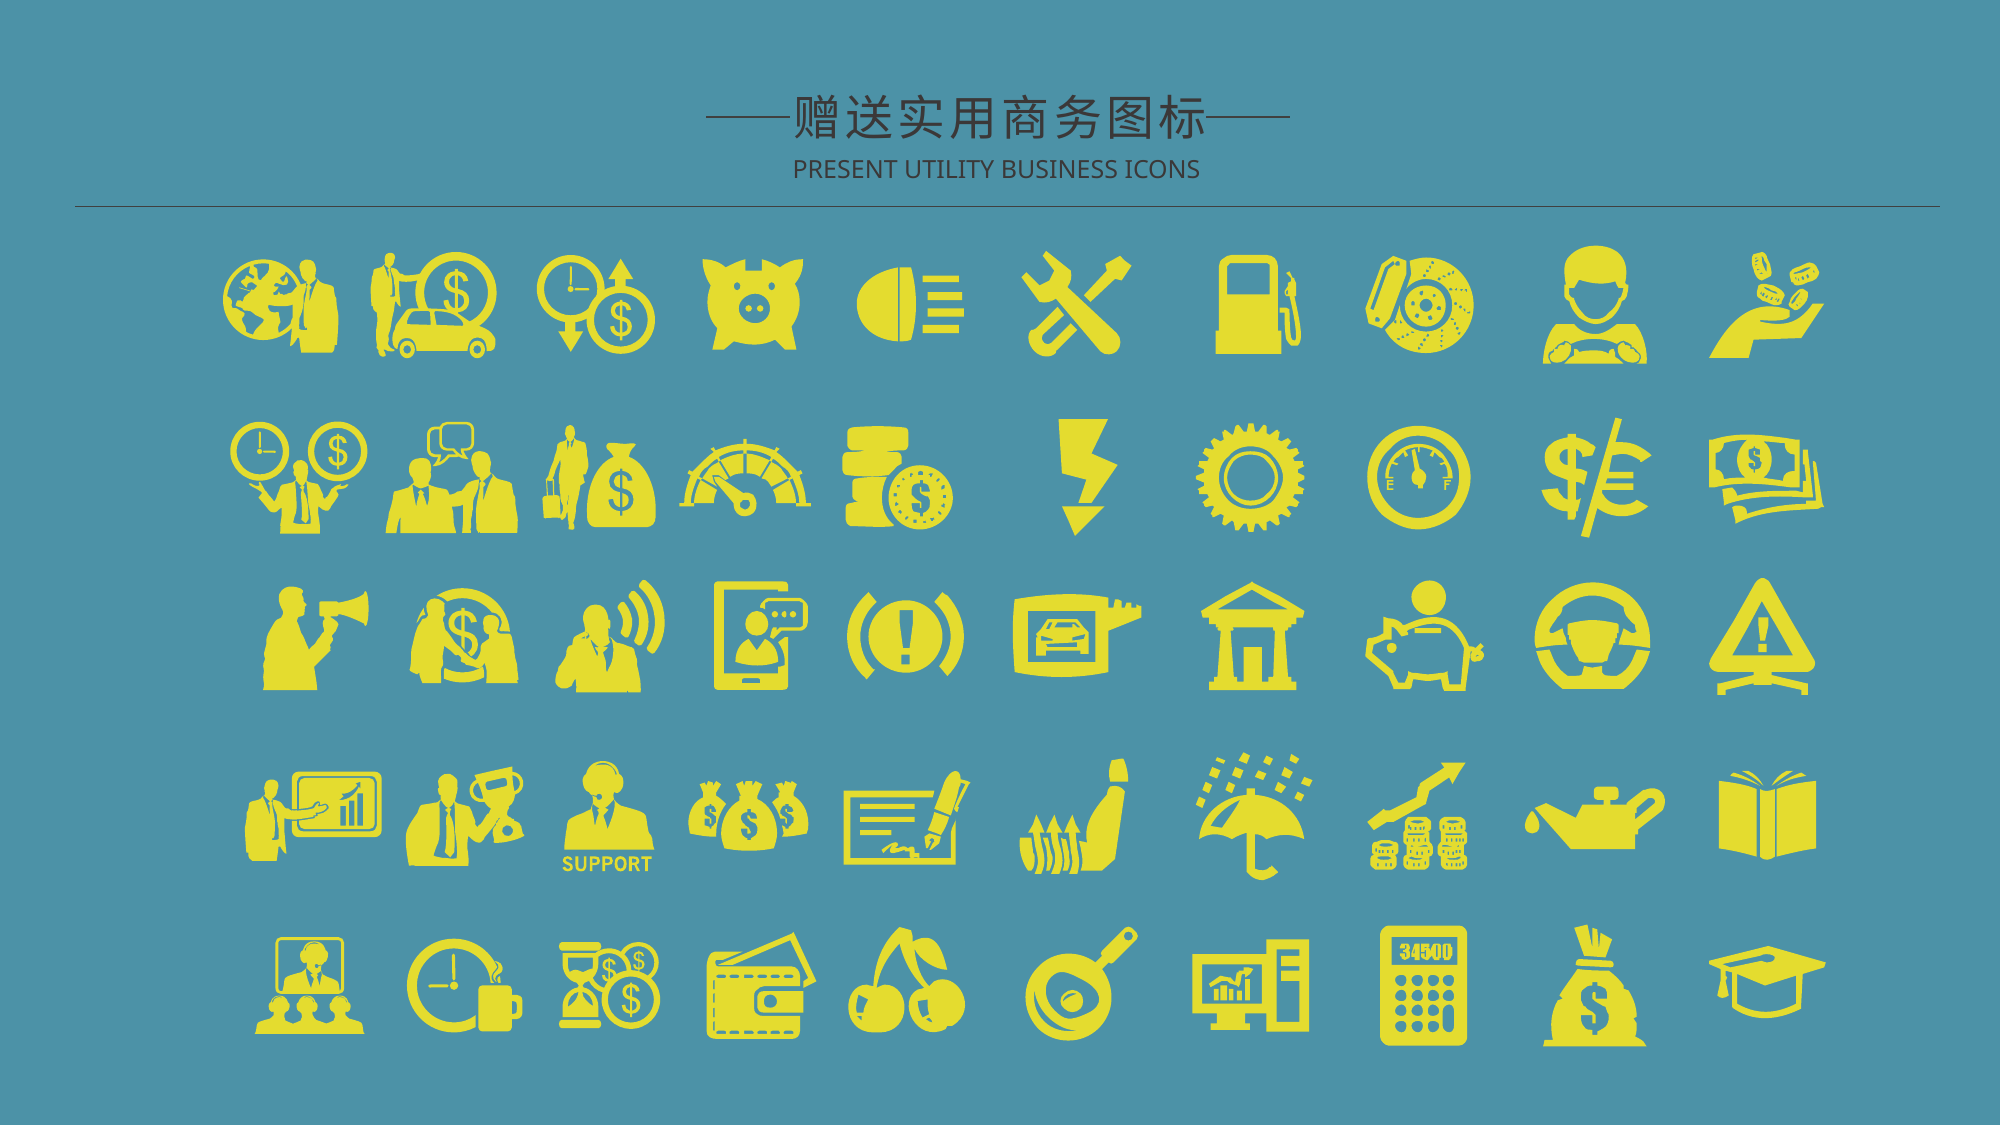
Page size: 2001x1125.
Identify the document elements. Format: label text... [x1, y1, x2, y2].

text_box [1367, 762, 1466, 831]
text_box [405, 766, 525, 866]
text_box 赠送实用商务图标 [775, 71, 1226, 146]
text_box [254, 937, 365, 1034]
text_box [1411, 580, 1446, 616]
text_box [542, 424, 656, 531]
text_box [1289, 753, 1300, 764]
text_box [1192, 939, 1310, 1032]
text_box [1021, 250, 1121, 355]
text_box [1254, 770, 1267, 781]
text_box [1776, 780, 1817, 857]
text_box [702, 259, 804, 350]
text_box [1083, 255, 1132, 302]
text_box [927, 292, 963, 301]
text_box [1534, 786, 1665, 850]
text_box [1231, 767, 1244, 779]
text_box [1751, 251, 1772, 281]
text_box [1580, 417, 1652, 538]
text_box [1195, 423, 1305, 532]
text_box [1012, 594, 1142, 678]
text_box [924, 771, 971, 850]
text_box [1542, 968, 1647, 1047]
text_box [1279, 271, 1301, 346]
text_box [244, 771, 382, 861]
text_box [888, 465, 953, 530]
text_box [847, 592, 877, 680]
text_box [1567, 620, 1619, 663]
text_box [1281, 767, 1293, 779]
text_box [1574, 924, 1613, 958]
text_box [1534, 582, 1651, 648]
text_box [1195, 796, 1206, 808]
text_box [1722, 449, 1813, 506]
text_box [1541, 433, 1596, 520]
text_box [536, 255, 655, 354]
text_box [1058, 419, 1118, 503]
text_box [1776, 772, 1807, 786]
text_box [868, 600, 943, 673]
text_box [1370, 840, 1399, 870]
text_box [558, 942, 661, 1029]
text_box [1109, 758, 1129, 782]
text_box [1709, 945, 1826, 1019]
text_box [1208, 767, 1221, 779]
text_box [230, 421, 368, 534]
text_box [1732, 461, 1825, 524]
text_box [1575, 959, 1614, 968]
text_box [1028, 814, 1045, 874]
text_box [1380, 925, 1468, 1046]
text_box [856, 267, 898, 342]
text_box [843, 790, 956, 865]
text_box [1542, 324, 1647, 364]
text_box [922, 275, 959, 283]
text_box [760, 597, 808, 639]
text_box [1367, 425, 1471, 530]
text_box [1437, 816, 1468, 870]
text_box [772, 781, 809, 837]
text_box [1274, 781, 1287, 794]
text_box [1019, 837, 1035, 871]
text_box [1718, 780, 1757, 857]
text_box [1202, 781, 1213, 794]
text_box [899, 267, 917, 342]
text_box [1061, 506, 1105, 536]
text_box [370, 250, 497, 359]
text_box [1238, 752, 1251, 764]
text_box [848, 926, 966, 1033]
text_box [1263, 755, 1274, 766]
text_box [721, 781, 778, 851]
text_box [927, 308, 964, 317]
text_box [1025, 926, 1138, 1041]
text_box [222, 256, 340, 353]
text_box [1365, 255, 1407, 329]
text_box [385, 421, 518, 534]
text_box [1199, 788, 1305, 881]
text_box [1771, 770, 1794, 786]
text_box [934, 592, 964, 677]
text_box [1536, 649, 1651, 689]
text_box [922, 324, 959, 334]
text_box [1709, 283, 1825, 358]
text_box [1709, 434, 1800, 488]
text_box [1028, 306, 1078, 357]
text_box [706, 931, 817, 1039]
text_box [1225, 781, 1236, 794]
text_box [1385, 257, 1474, 354]
text_box [1564, 245, 1629, 325]
text_box [1789, 262, 1820, 286]
text_box PRESENT UTILITY BUSINESS ICONS [710, 146, 1290, 191]
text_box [562, 761, 655, 872]
text_box [1215, 757, 1226, 764]
text_box [1365, 616, 1485, 691]
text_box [406, 938, 523, 1033]
text_box [1042, 837, 1053, 871]
text_box [1201, 581, 1305, 691]
text_box [714, 581, 789, 690]
text_box [1046, 814, 1081, 874]
text_box [842, 426, 909, 527]
text_box [1078, 785, 1125, 871]
text_box [688, 781, 727, 837]
text_box [1730, 770, 1764, 786]
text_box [409, 588, 520, 684]
text_box [1709, 578, 1816, 695]
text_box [262, 581, 369, 691]
text_box [1300, 776, 1313, 787]
text_box [1760, 789, 1775, 860]
text_box [1215, 254, 1282, 354]
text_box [555, 578, 667, 693]
text_box [679, 438, 811, 517]
text_box [1403, 816, 1433, 870]
text_box [1524, 811, 1540, 834]
